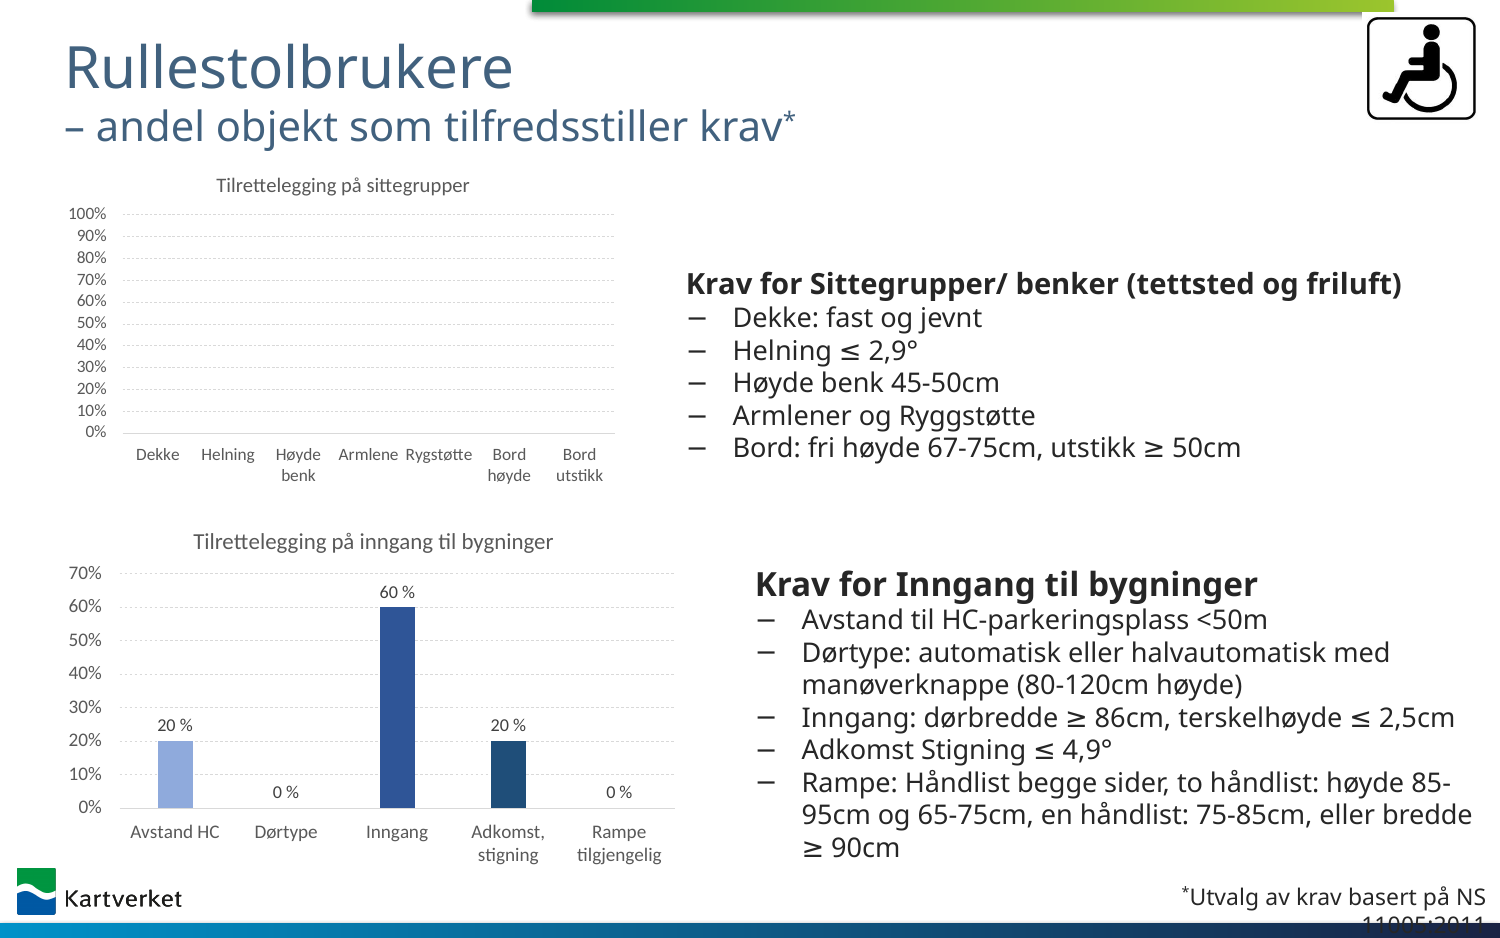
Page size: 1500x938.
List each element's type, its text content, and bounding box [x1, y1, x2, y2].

text_box Krav for Inngang til bygninger Avstand til HC-parkeringsplass <50m Dørtype: automatisk eller halvautomatisk med manøverknappe (80-120cm høyde) Inngang: dørbredde ≥ 86cm, terskelhøyde ≤ 2,5cm Adkomst Stigning ≤ 4,9° Rampe: Håndlist begge sider, to håndlist: høyde 85-95cm og 65-75cm, en håndlist: 75-85cm, eller bredde ≥ 90cm [740, 555, 1491, 870]
picture [1362, 12, 1481, 126]
text_box Rullestolbrukere – andel objekt som tilfredsstiller krav* [49, 25, 1431, 158]
picture [62, 166, 625, 492]
text_box Krav for Sittegrupper/ benker (tettsted og friluft) Dekke: fast og jevnt Helning ≤ 2,9° Høyde benk 45-50cm Armlener og Ryggstøtte Bord: fri høyde 67-75cm, utstikk ≥ 50cm [670, 258, 1418, 471]
text_box *Utvalg av krav basert på NS 11005:2011 [1068, 873, 1500, 938]
picture [62, 520, 686, 874]
